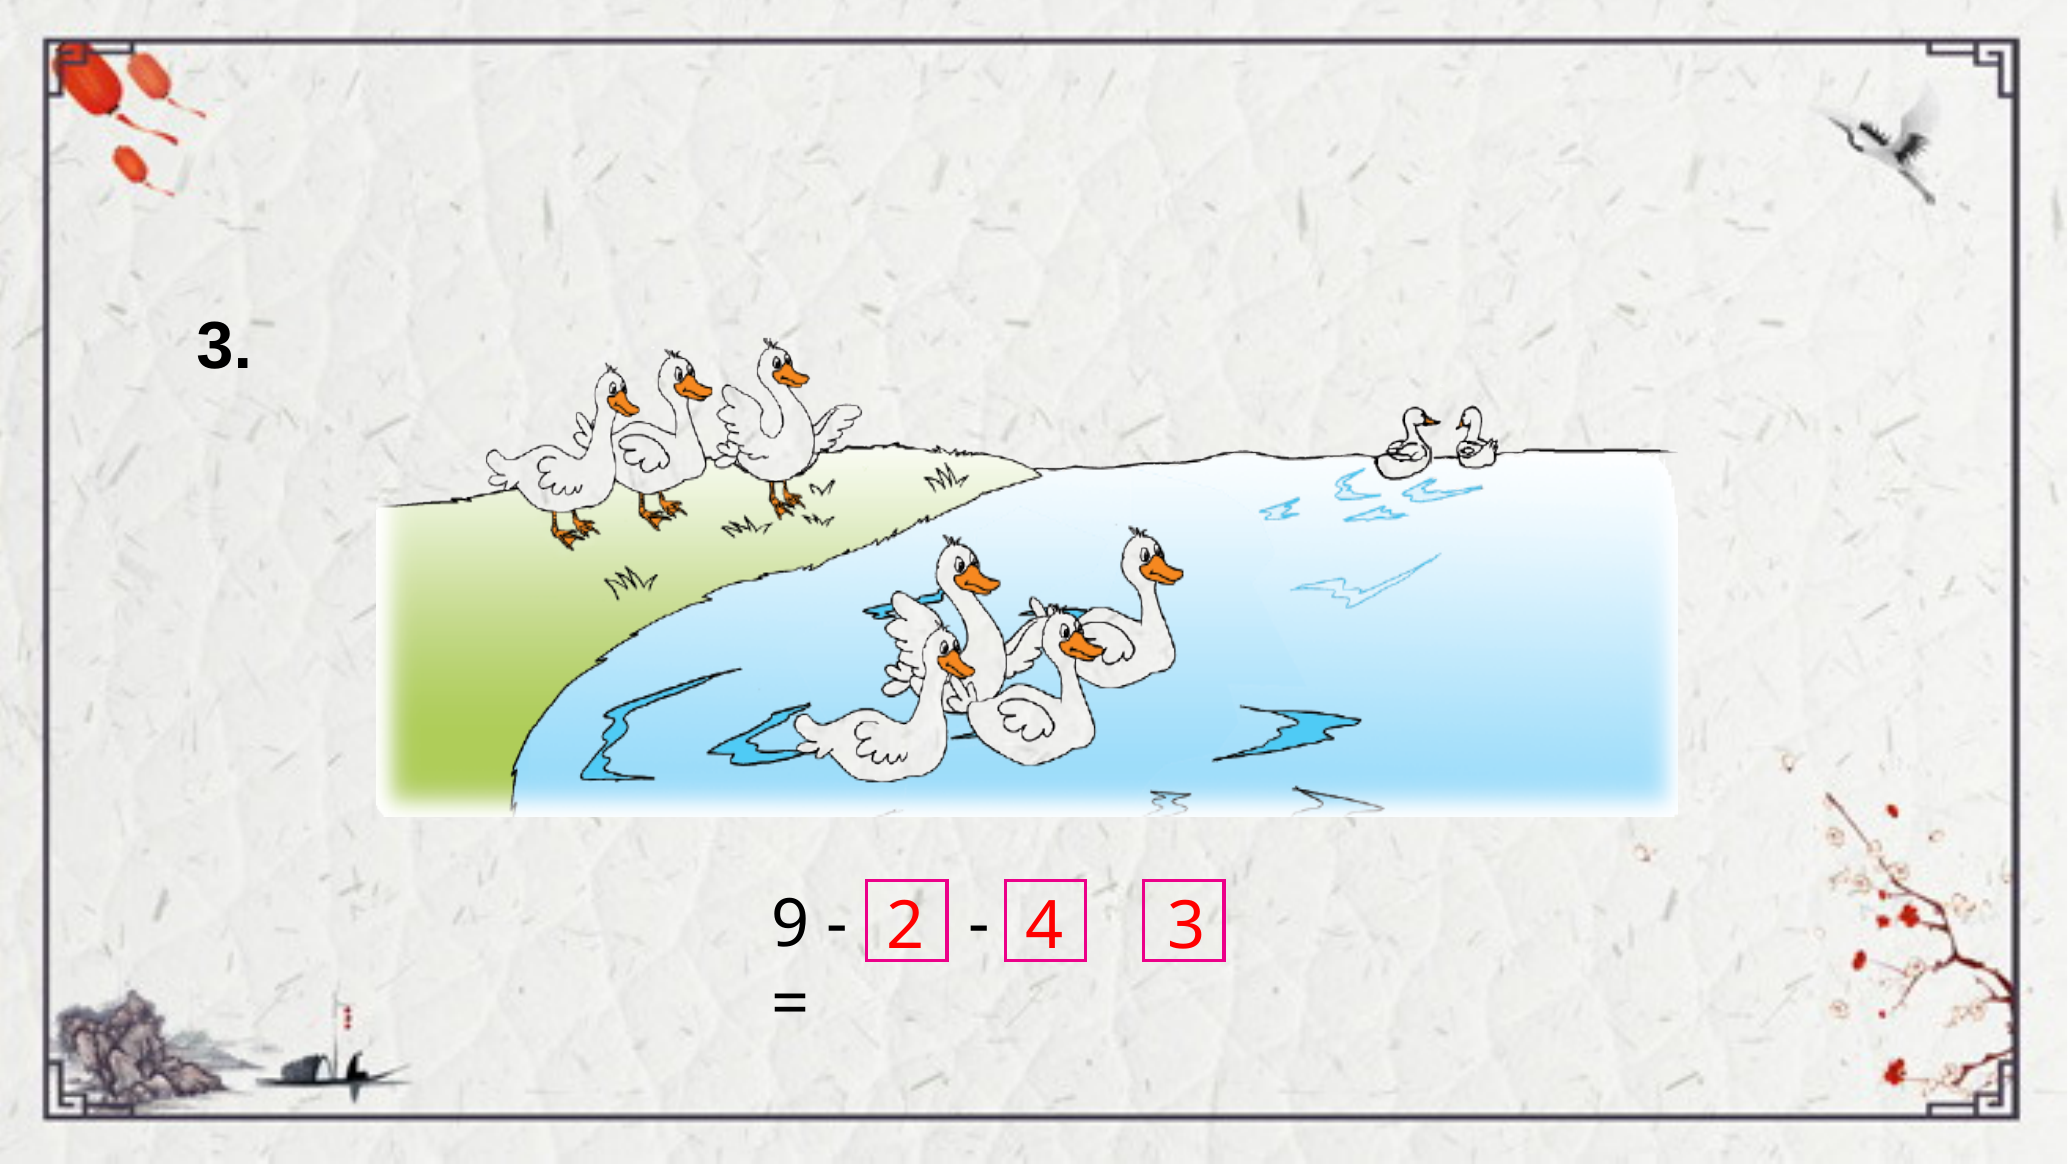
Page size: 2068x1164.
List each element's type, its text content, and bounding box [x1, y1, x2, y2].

text_box 3. [181, 294, 297, 390]
picture [0, 0, 2068, 1164]
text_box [756, 872, 1225, 969]
